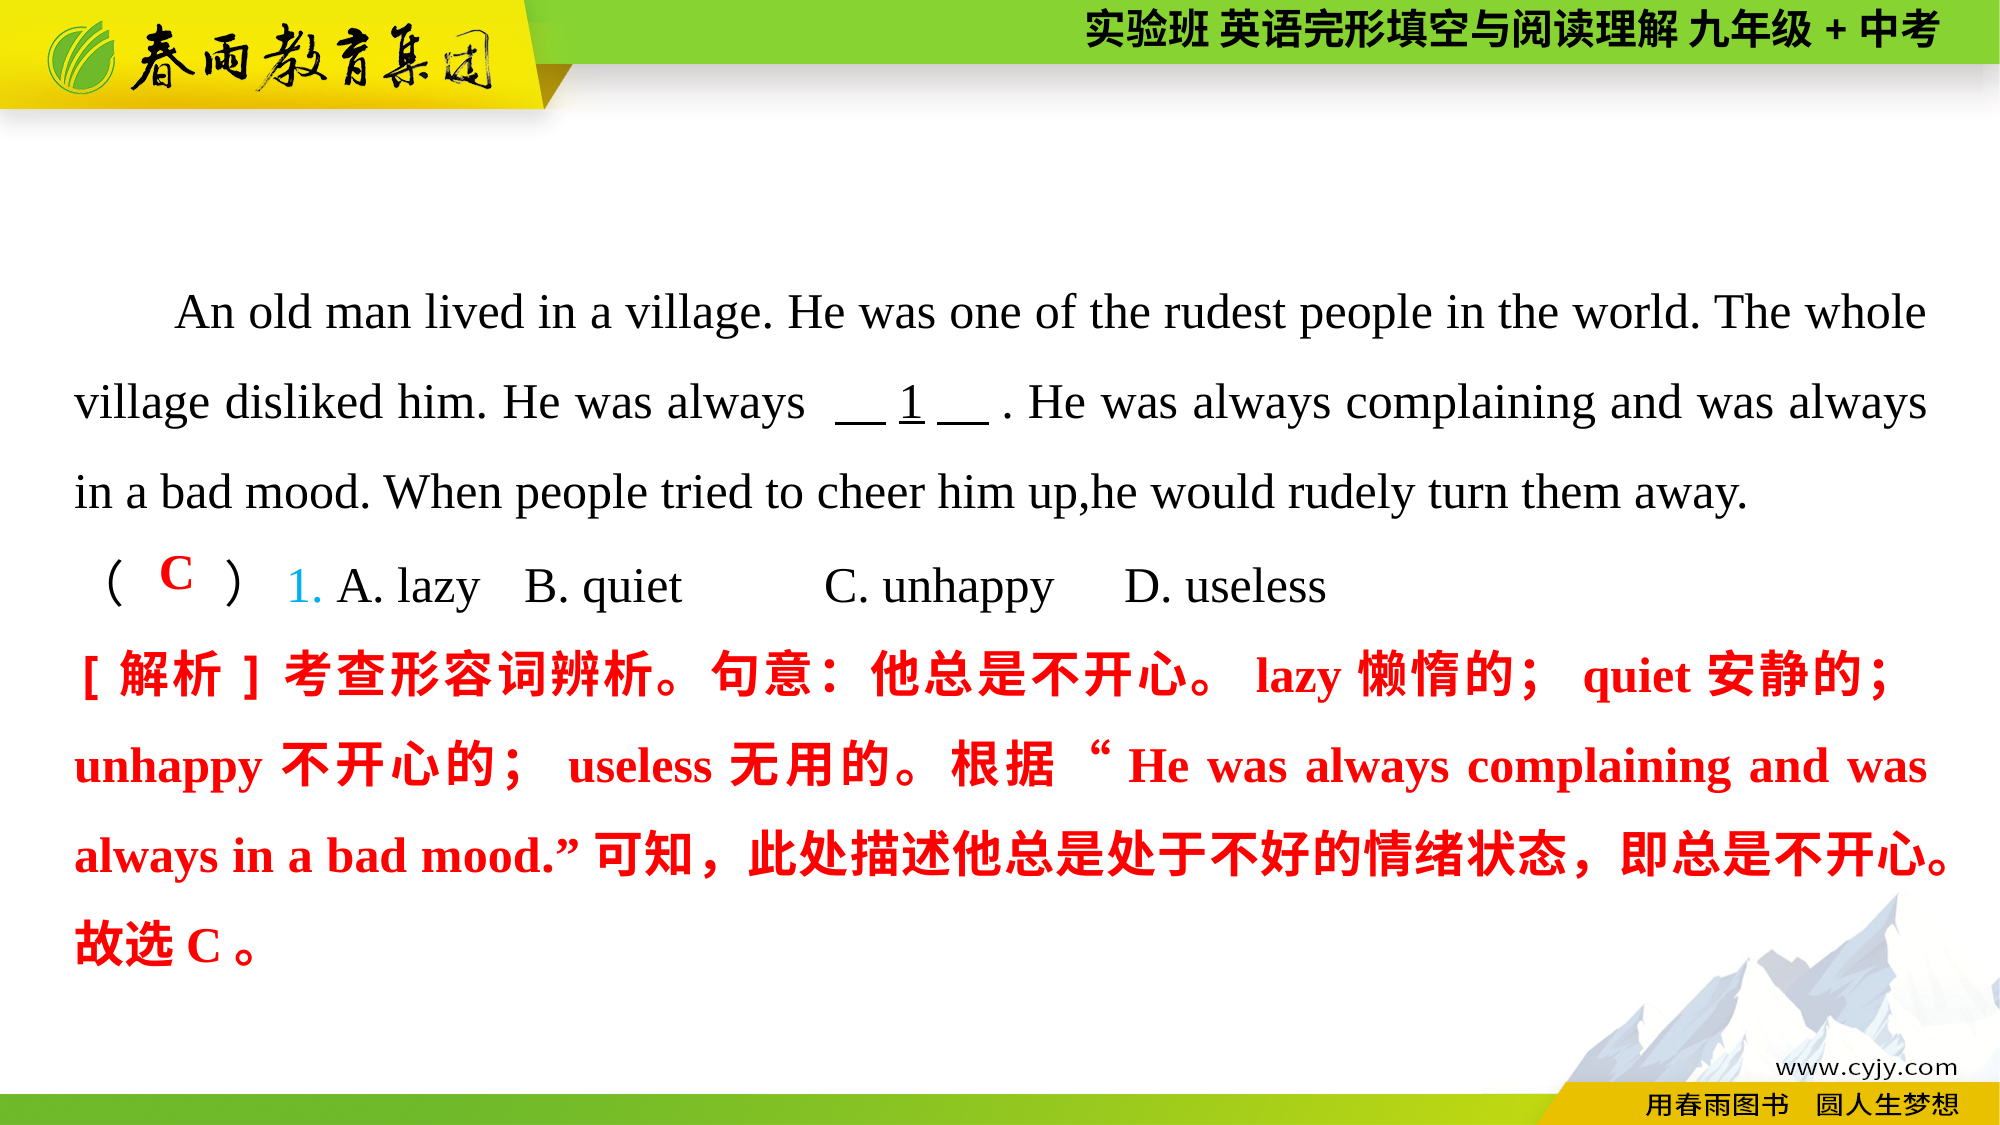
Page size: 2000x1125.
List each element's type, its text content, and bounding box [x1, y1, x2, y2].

picture [0, 0, 2000, 1125]
text_box C [143, 532, 210, 605]
text_box [解析]考查形容词辨析。句意：他总是不开心。lazy懒惰的；quiet安静的；unhappy不开心的；useless无用的。根据“He was always complaining and was always in a bad mood.”可知，此处描述他总是处于不好的情绪状态，即总是不开心。故选C。 [59, 605, 1944, 981]
text_box （ ）1. A. lazy B. quiet C. unhappy D. useless [59, 515, 1944, 605]
list An old man lived in a village. He was one of the rudest people in the world. The whole village disliked him. He was always 1 . He was always complaining and was always in a bad mood. When people tried to cheer him up,he would rudely turn them away. [59, 240, 1944, 515]
